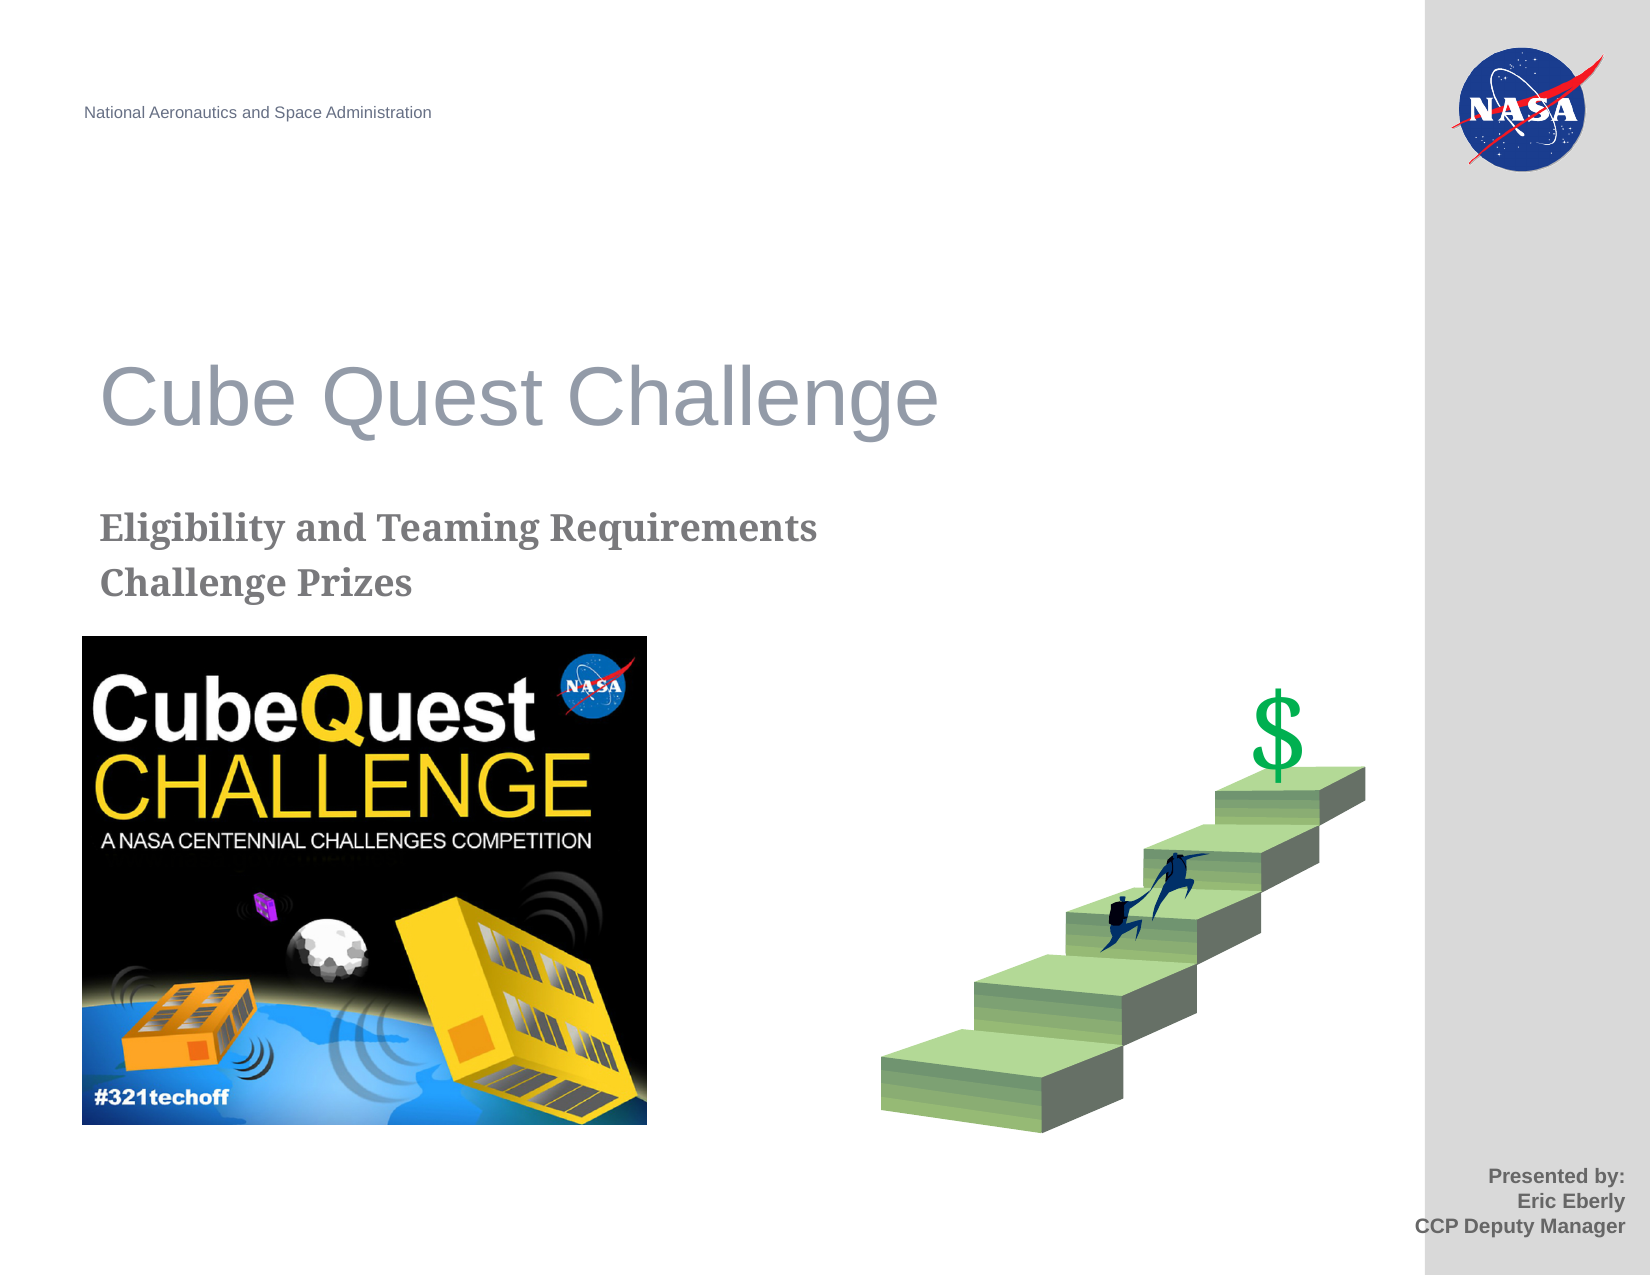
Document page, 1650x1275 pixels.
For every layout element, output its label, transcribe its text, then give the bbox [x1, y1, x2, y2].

title Cube Quest Challenge [82, 283, 1583, 501]
picture [82, 636, 647, 1125]
text_box $ [1232, 654, 1325, 764]
subtitle Eligibility and Teaming Requirements Challenge Prizes [82, 495, 1191, 593]
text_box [880, 766, 1366, 1134]
text_box Presented by: Eric Eberly CCP Deputy Manager [1398, 1155, 1641, 1245]
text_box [1099, 852, 1211, 953]
